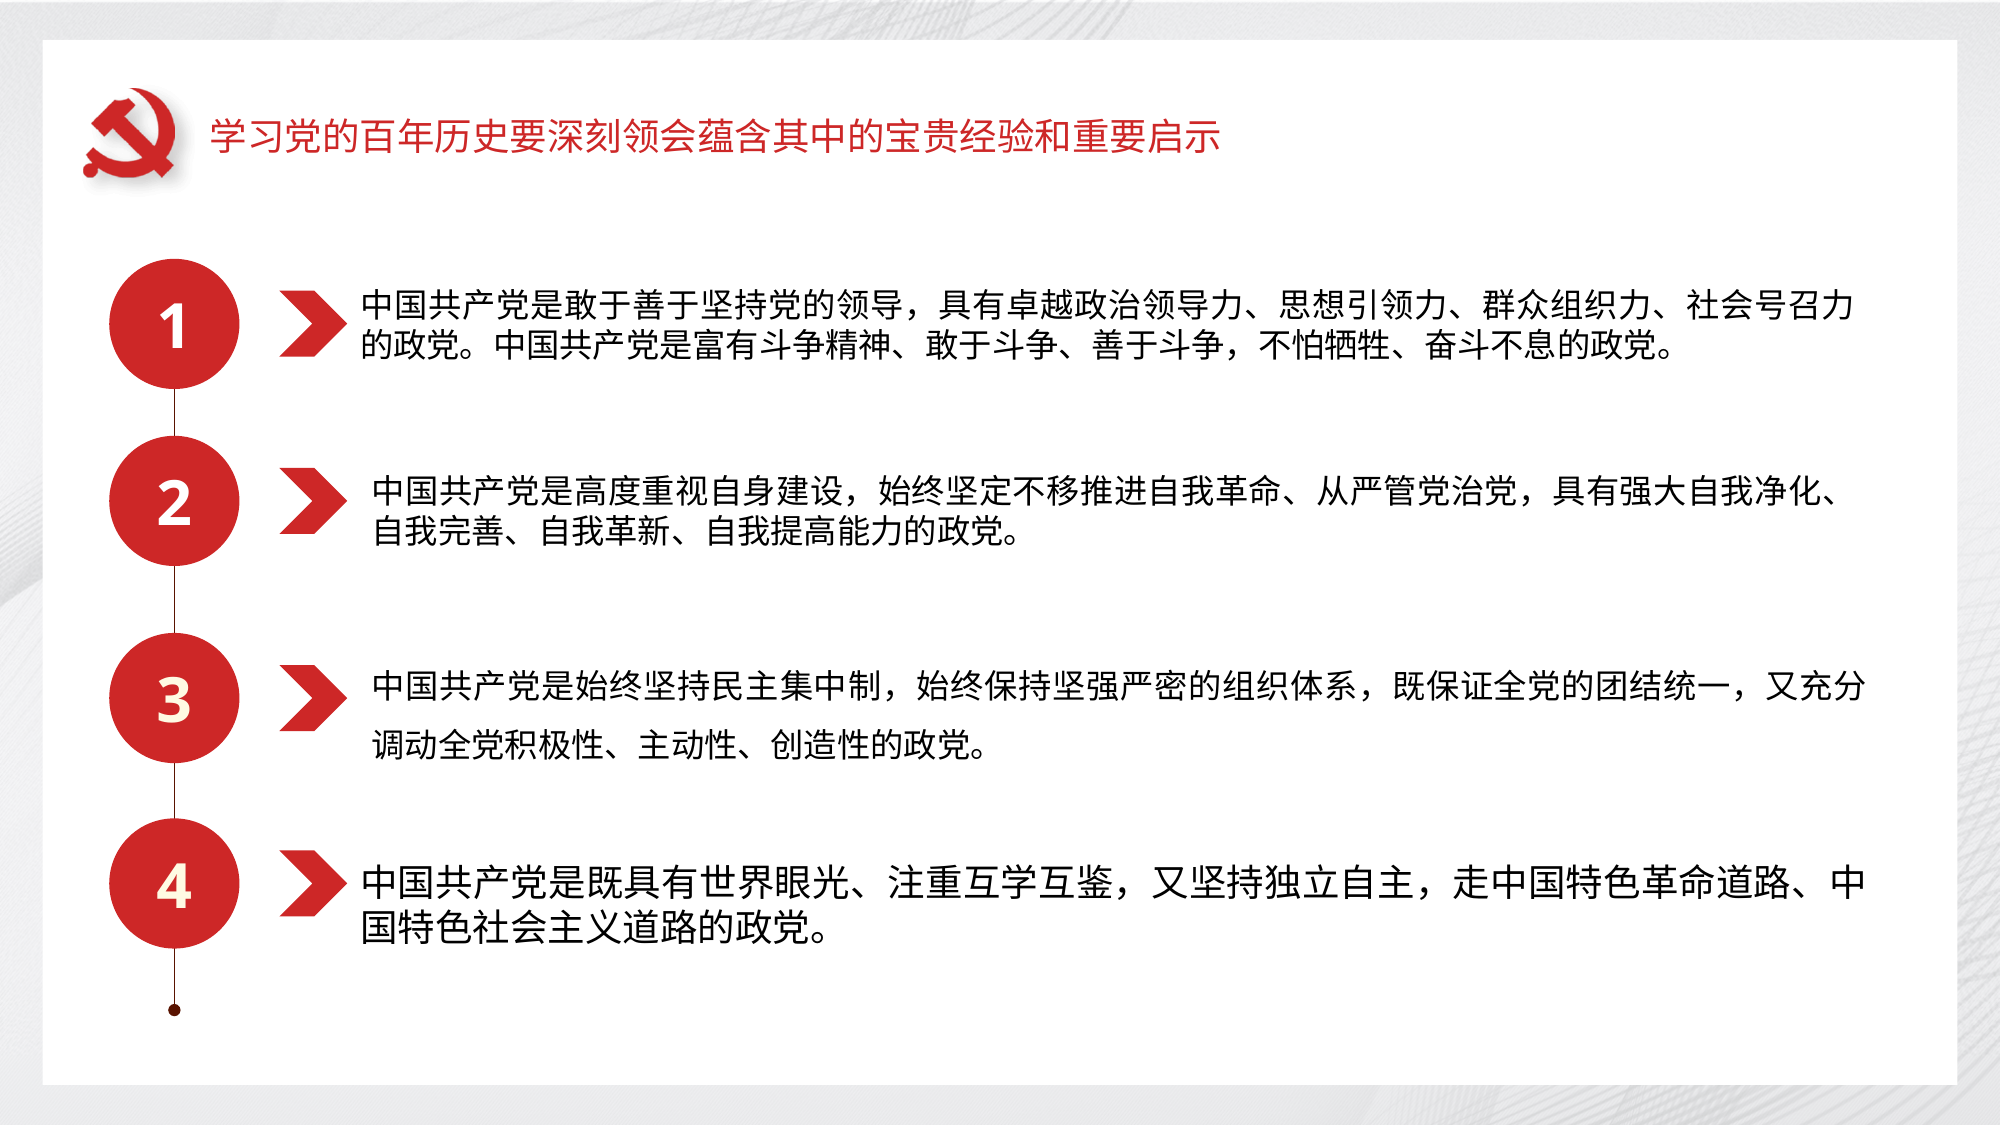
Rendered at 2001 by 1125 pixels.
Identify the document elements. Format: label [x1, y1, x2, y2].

picture [0, 0, 2000, 1125]
text_box [76, 74, 1768, 198]
text_box [110, 633, 1882, 767]
text_box [110, 436, 1871, 565]
text_box [110, 819, 1882, 958]
text_box [110, 259, 1871, 388]
